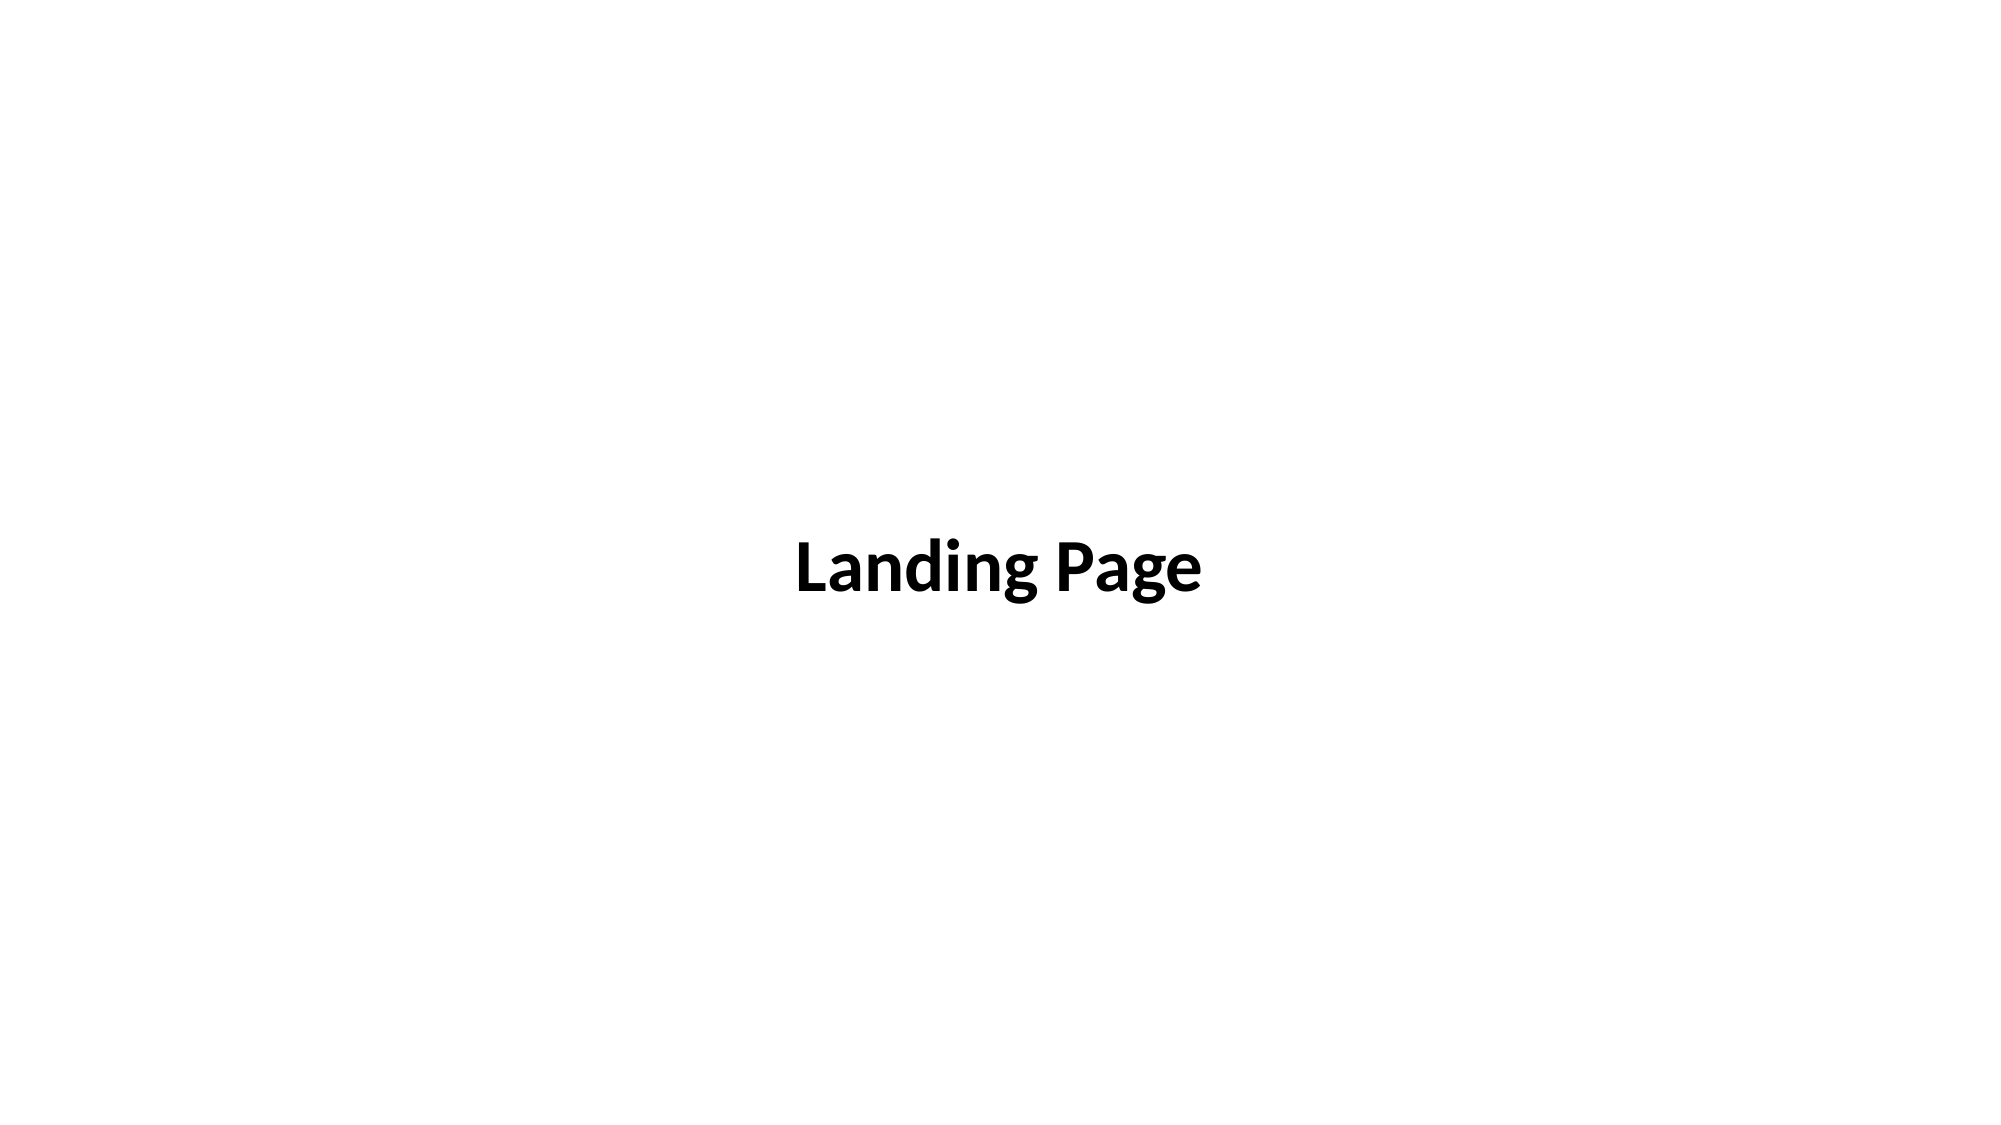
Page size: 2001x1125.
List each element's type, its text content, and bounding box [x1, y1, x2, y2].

text_box Landing Page [780, 509, 1220, 615]
